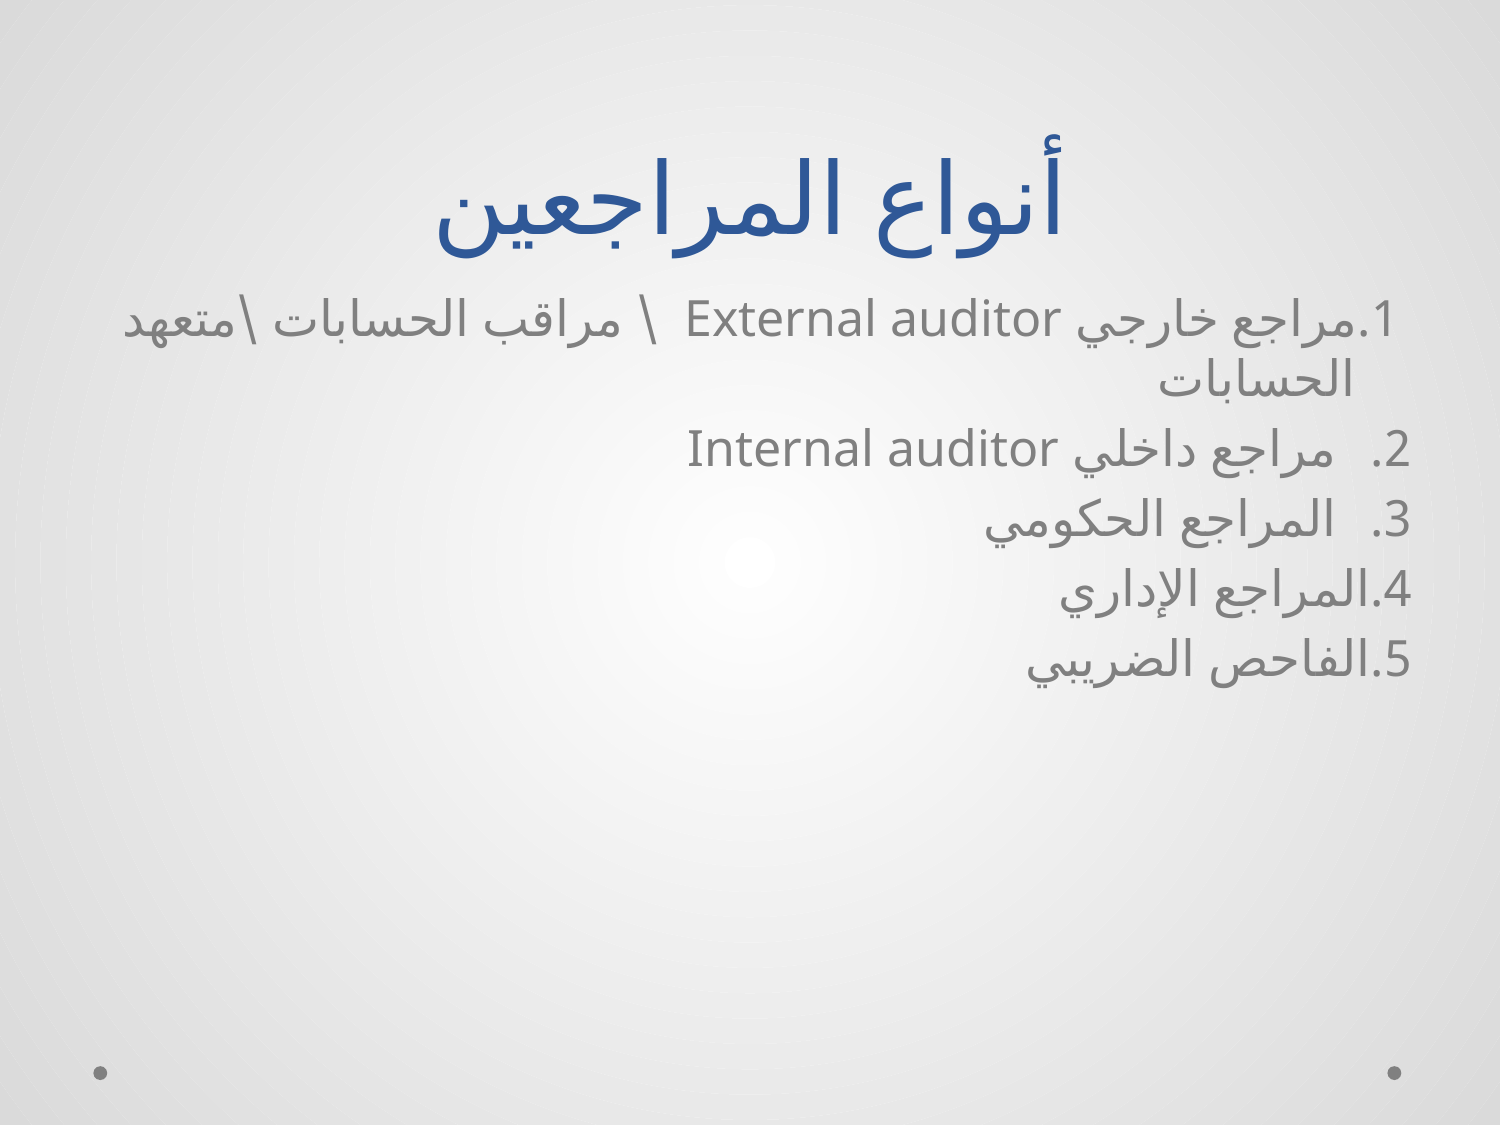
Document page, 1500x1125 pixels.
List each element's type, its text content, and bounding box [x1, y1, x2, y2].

title أنواع المراجعين [75, 0, 1425, 263]
list 1. مراجع خارجي External auditor \ مراقب الحسابات \متعهد الحسابات مراجع داخلي Internal auditor المراجع الحكومي 4. المراجع الإداري 5. الفاحص الضريبي [76, 278, 1427, 1022]
